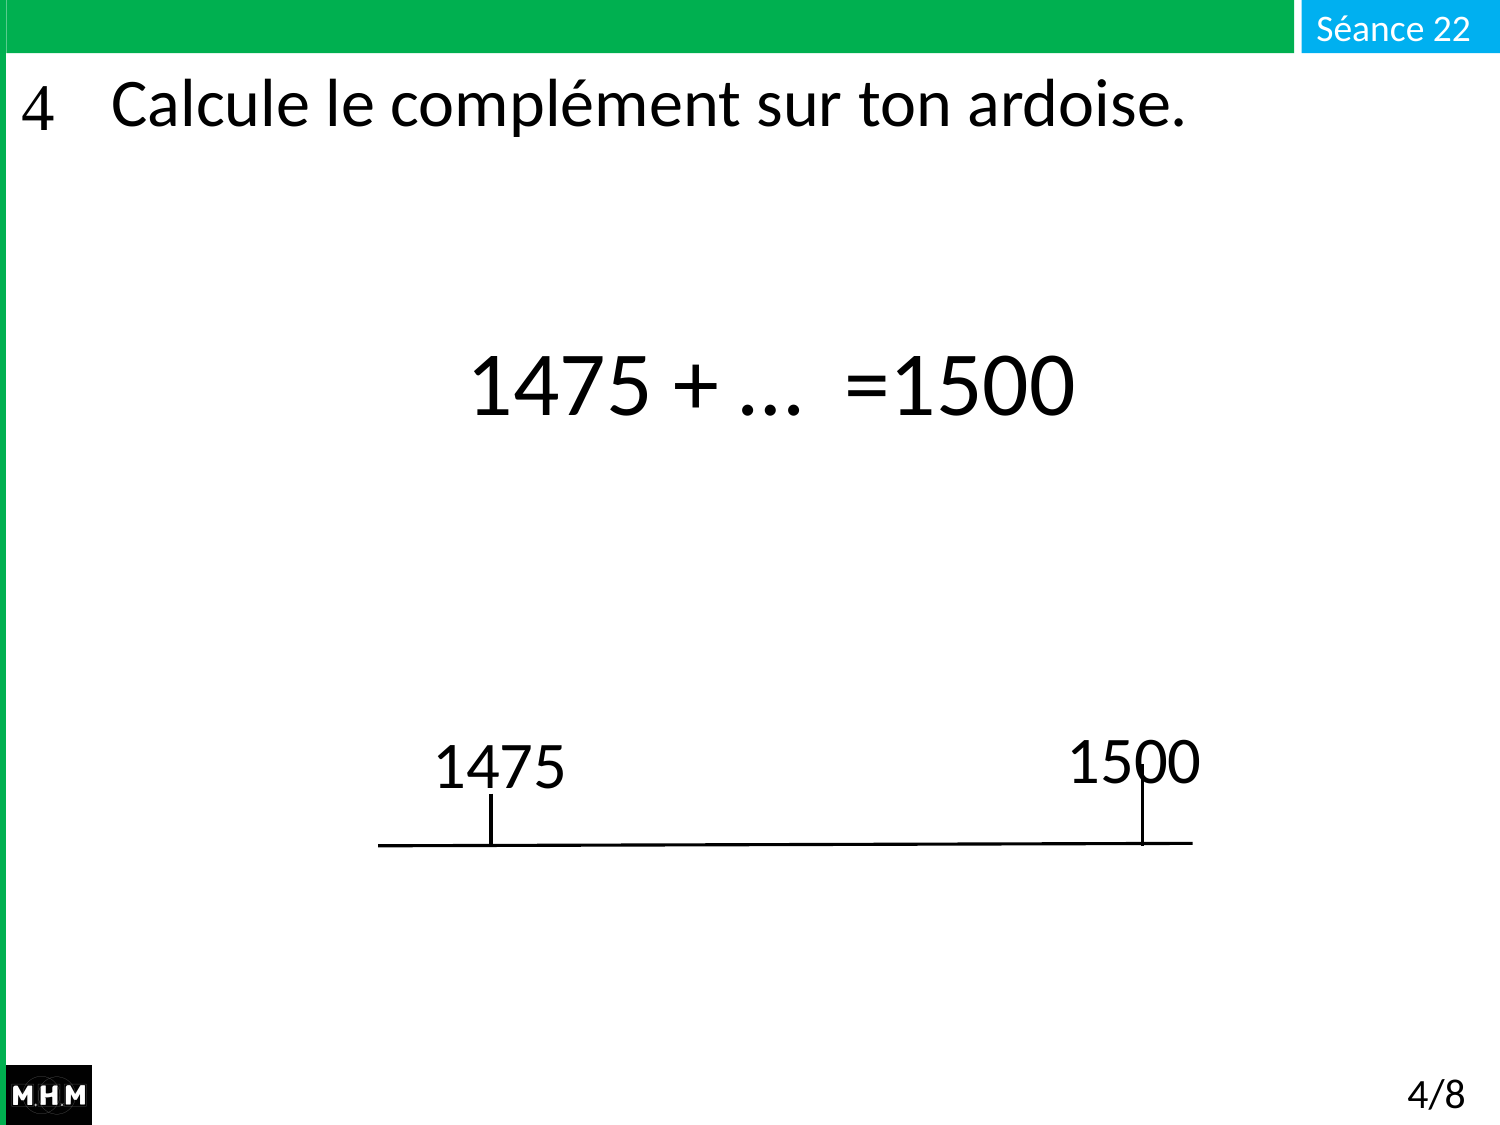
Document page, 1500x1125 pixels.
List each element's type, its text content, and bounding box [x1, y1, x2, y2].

picture [6, 1065, 92, 1125]
list 4/8 [1373, 1064, 1500, 1125]
title Calcule le complément sur ton ardoise. [96, 60, 1391, 150]
text_box 1475 + … =1500 [413, 316, 1110, 442]
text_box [378, 709, 1234, 847]
